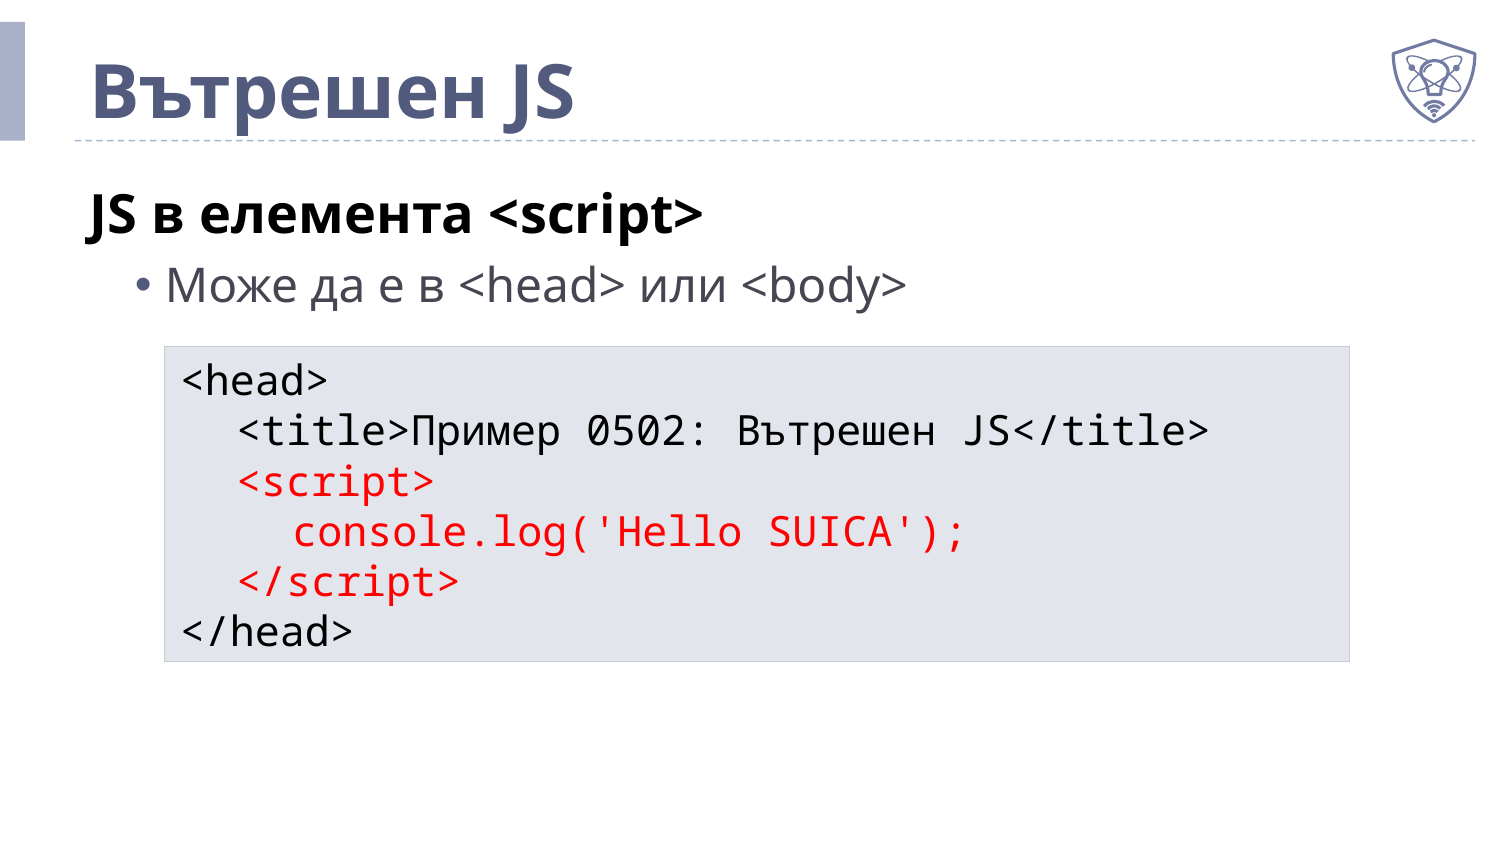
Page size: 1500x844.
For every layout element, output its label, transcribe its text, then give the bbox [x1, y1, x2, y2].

title Вътрешен JS [75, 18, 1475, 141]
list JS в елемента <script> Може да е в <head> или <body> [75, 171, 1475, 835]
text_box <head> <title>Пример 0502: Вътрешен JS</title> <script> console.log('Hello SUICA'); </script> </head> [164, 346, 1350, 662]
